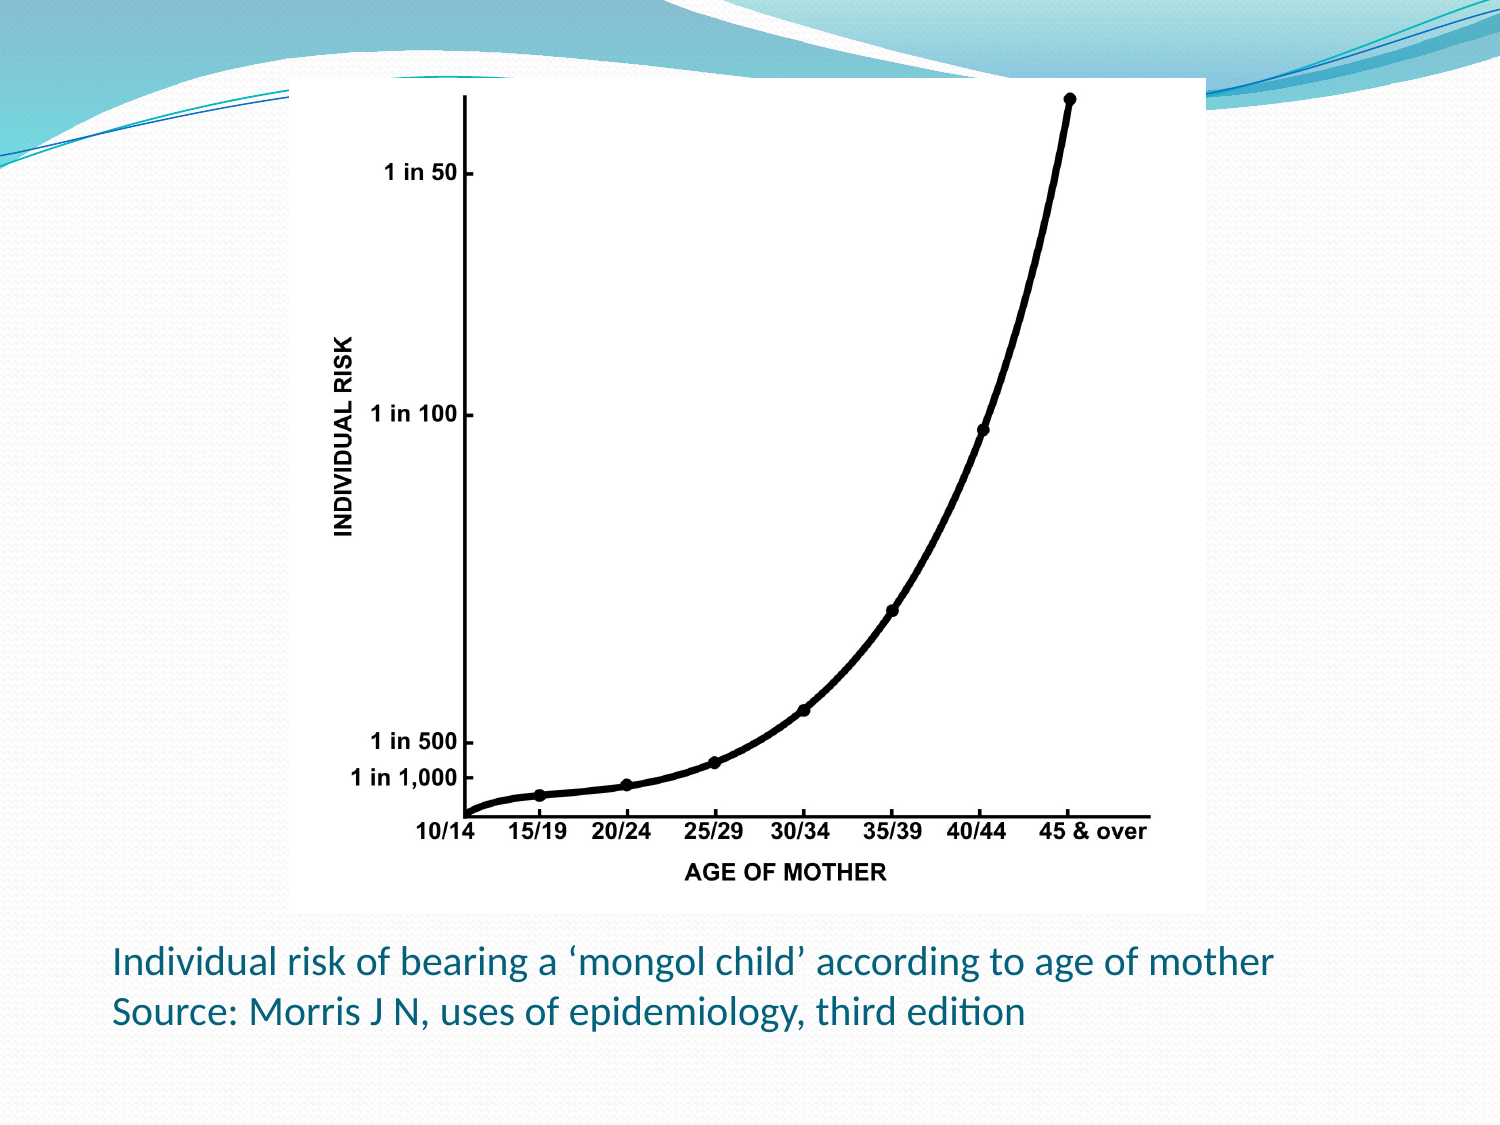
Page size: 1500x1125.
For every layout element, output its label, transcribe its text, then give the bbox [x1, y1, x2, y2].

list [289, 77, 1206, 914]
title Individual risk of bearing a ‘mongol child’ according to age of mother Source: Morris J N, uses of epidemiology, third edition [112, 846, 1463, 1034]
